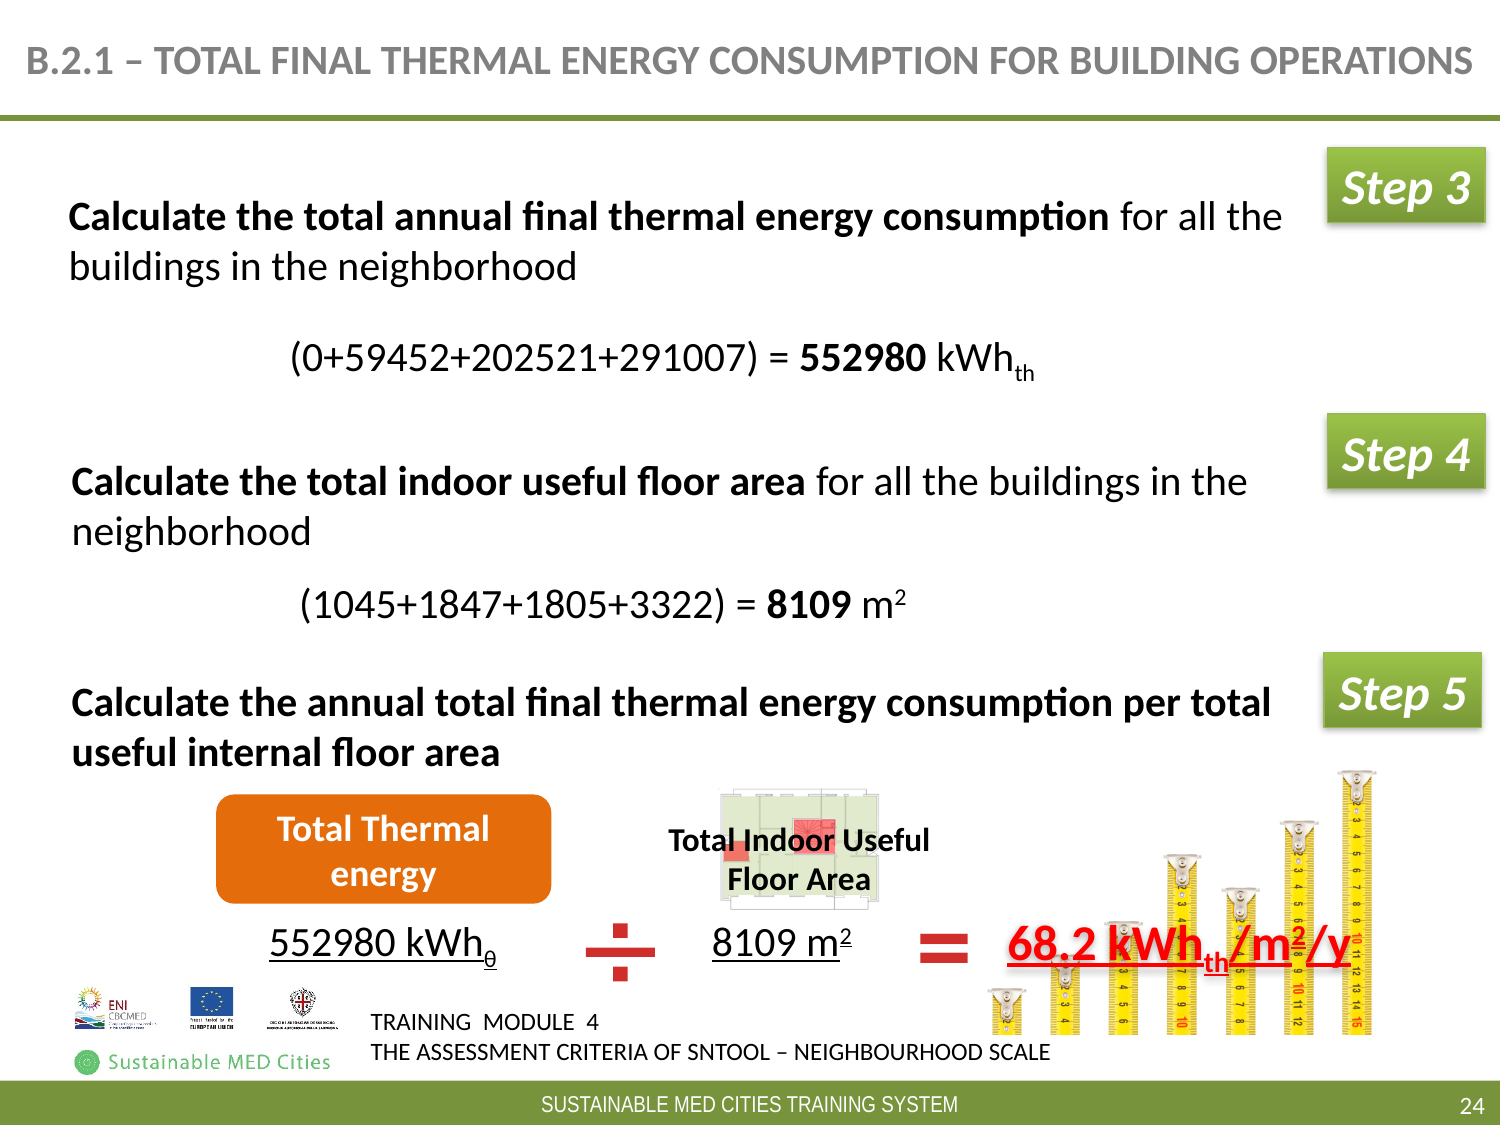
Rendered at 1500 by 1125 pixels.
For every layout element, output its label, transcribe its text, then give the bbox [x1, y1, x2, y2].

title B.2.1 – TOTAL FINAL THERMAL ENERGY CONSUMPTION FOR BUILDING OPERATIONS [0, 0, 1500, 117]
text_box Step 3 [1327, 147, 1486, 223]
text_box Calculate the annual total final thermal energy consumption per total useful internal floor area [56, 667, 1355, 783]
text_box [215, 787, 1372, 1017]
picture [62, 978, 356, 1080]
picture [974, 762, 1387, 1035]
text_box (1045+1847+1805+3322) = 8109 m2 [284, 569, 922, 635]
text_box (0+59452+202521+291007) = 552980 kWhth [274, 321, 1051, 394]
slide_number 24 [1399, 1074, 1500, 1125]
text_box Step 5 [1323, 652, 1482, 728]
text_box Calculate the total annual final thermal energy consumption for all the buildings in the neighborhood [53, 181, 1366, 396]
text_box Calculate the total indoor useful floor area for all the buildings in the neighborhood [56, 446, 1327, 662]
text_box Step 4 [1327, 413, 1486, 489]
